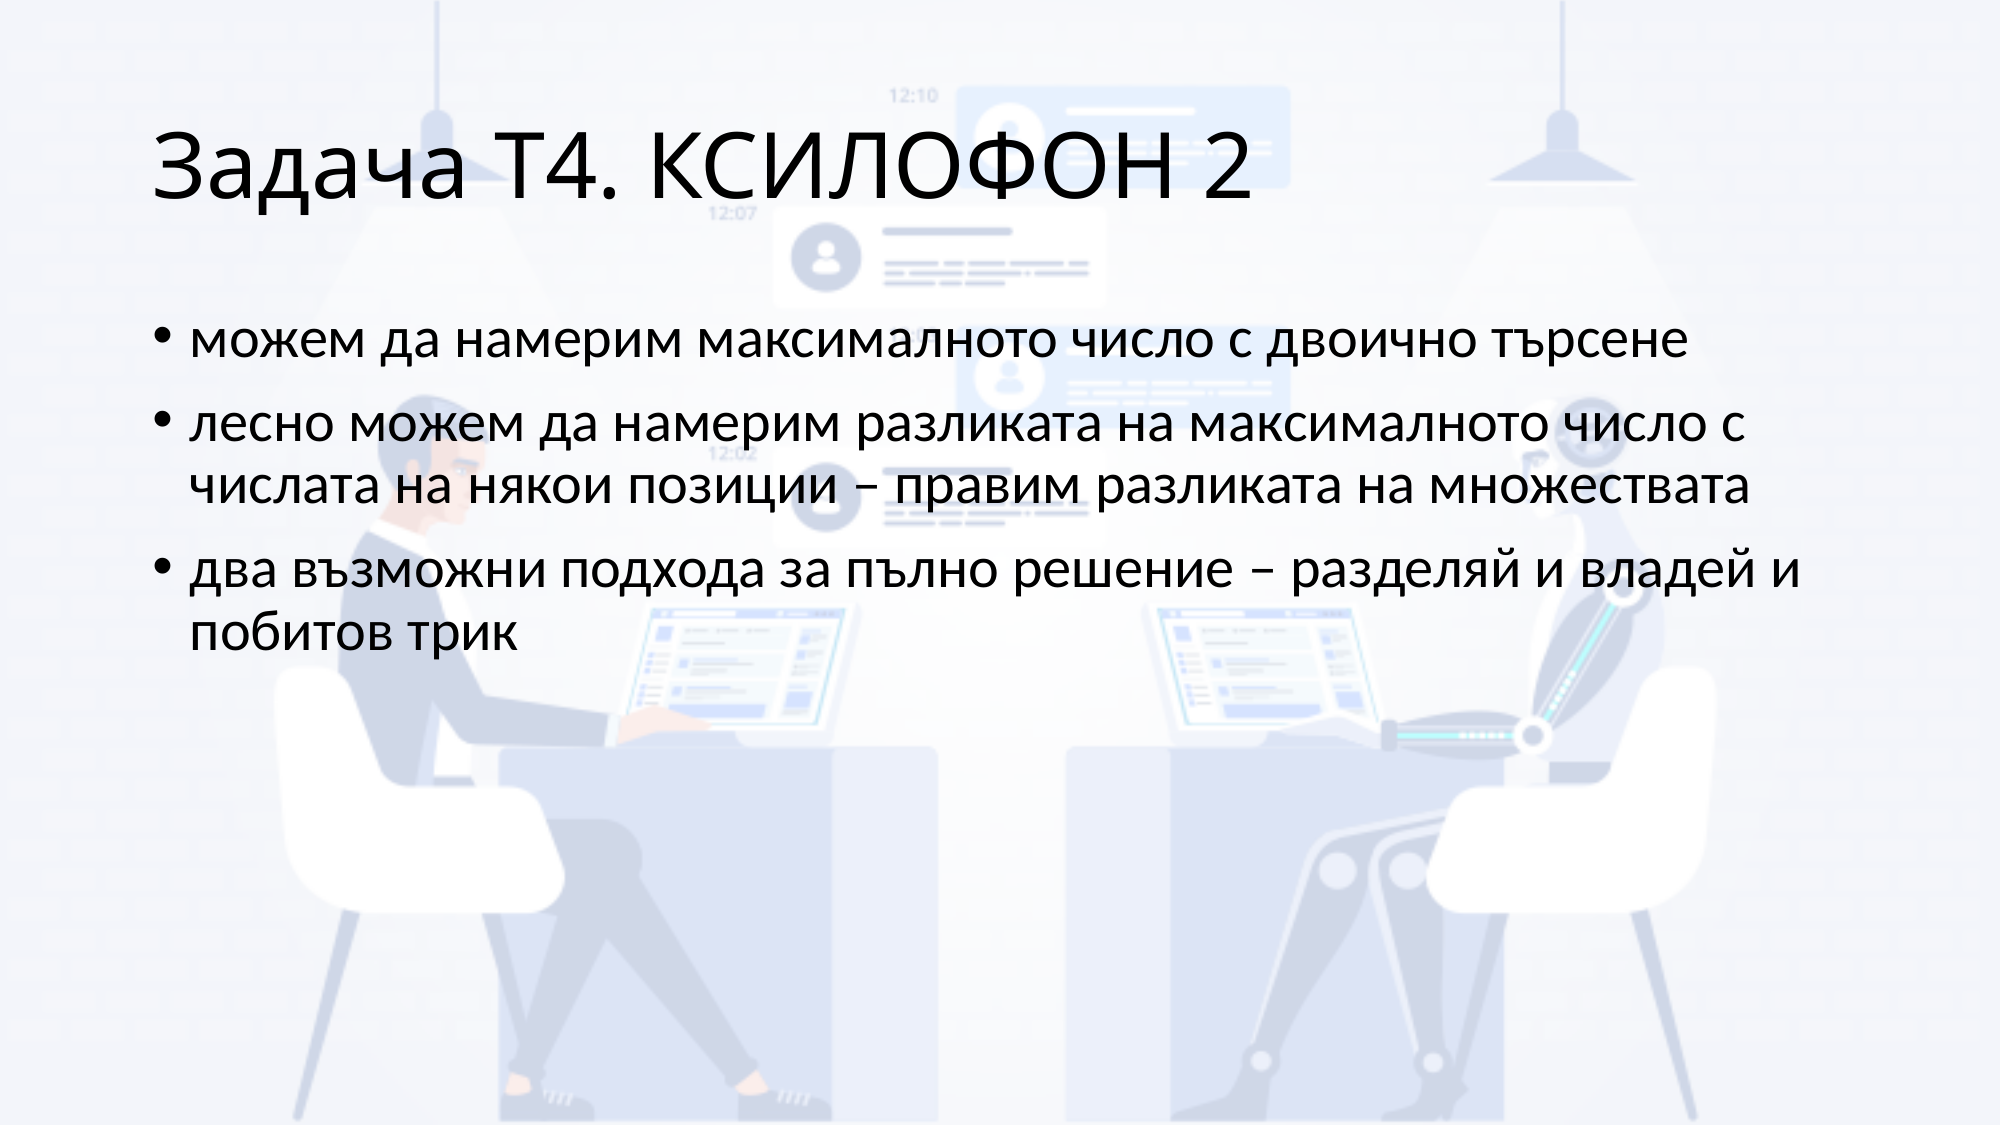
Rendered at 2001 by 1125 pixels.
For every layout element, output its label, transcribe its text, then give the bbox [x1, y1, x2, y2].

title Задача T4. КСИЛОФОН 2 [137, 59, 1863, 278]
